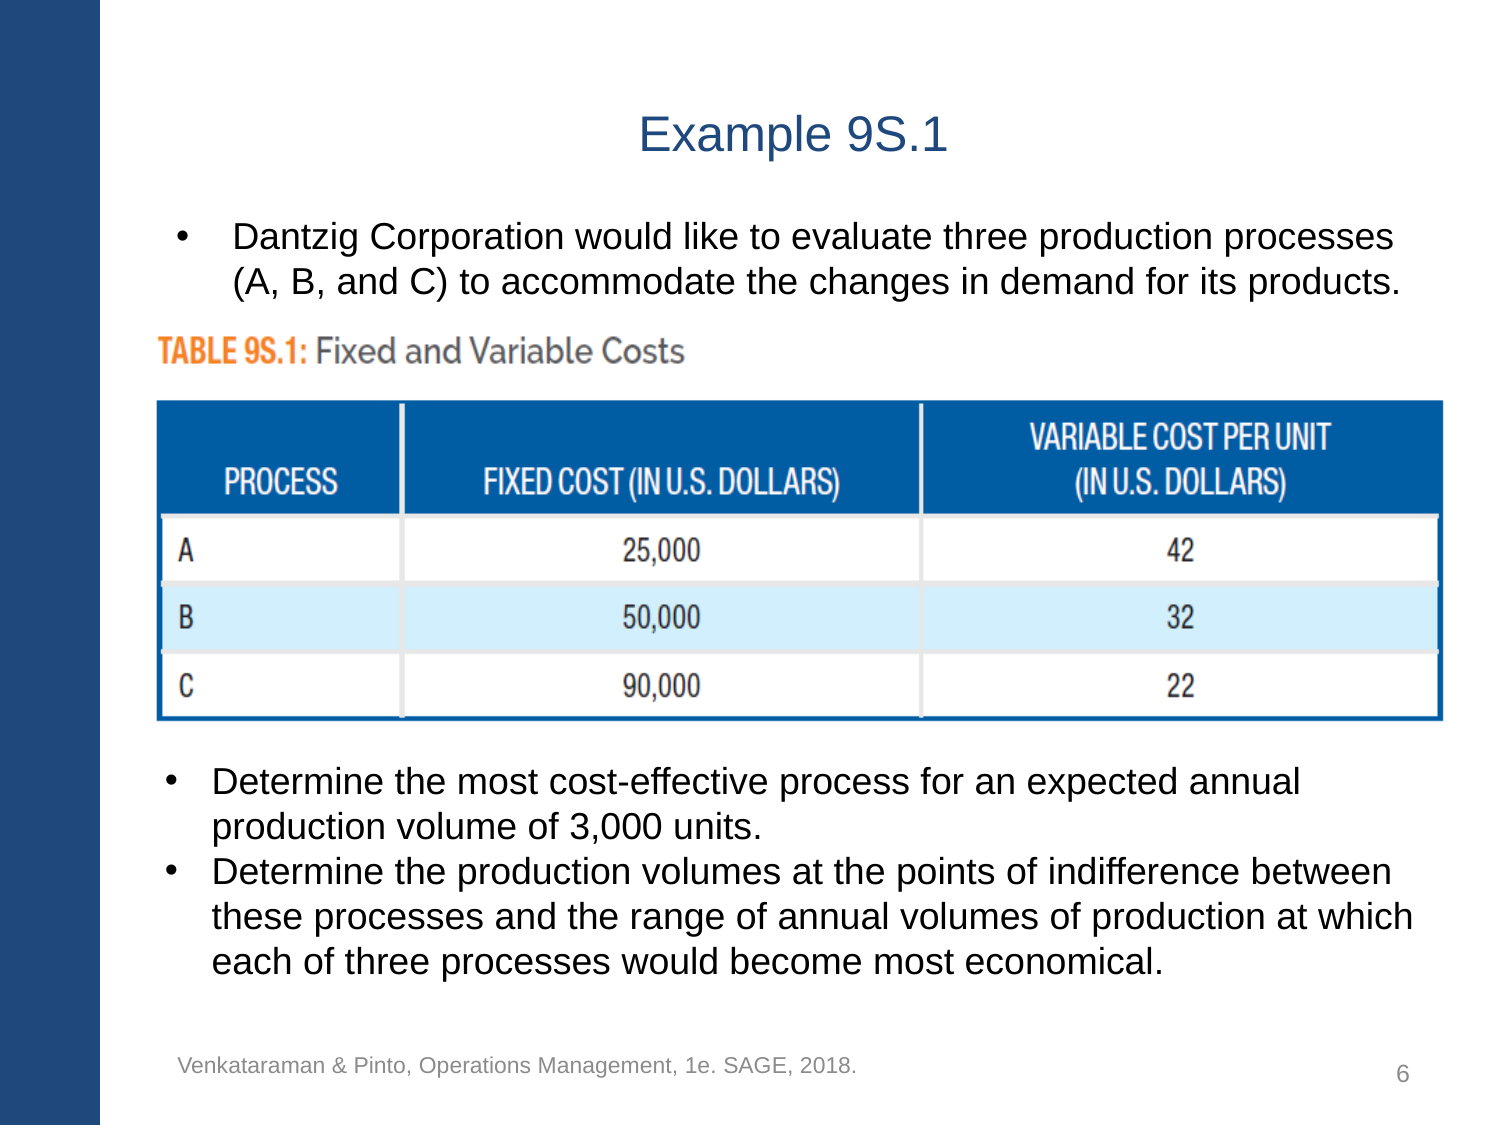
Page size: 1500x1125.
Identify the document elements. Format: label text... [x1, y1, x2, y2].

footer Venkataraman & Pinto, Operations Management, 1e. SAGE, 2018. [162, 1042, 1313, 1103]
slide_number 6 [1350, 1042, 1425, 1103]
text_box Determine the most cost-effective process for an expected annual production volume of 3,000 units. Determine the production volumes at the points of indifference between these processes and the range of annual volumes of production at which each of three processes would become most economical. [149, 759, 1438, 1035]
picture [149, 324, 1460, 751]
title Example 9S.1 [162, 37, 1425, 225]
list Dantzig Corporation would like to evaluate three production processes (A, B, and C) to accommodate the changes in demand for its products. [161, 205, 1424, 323]
